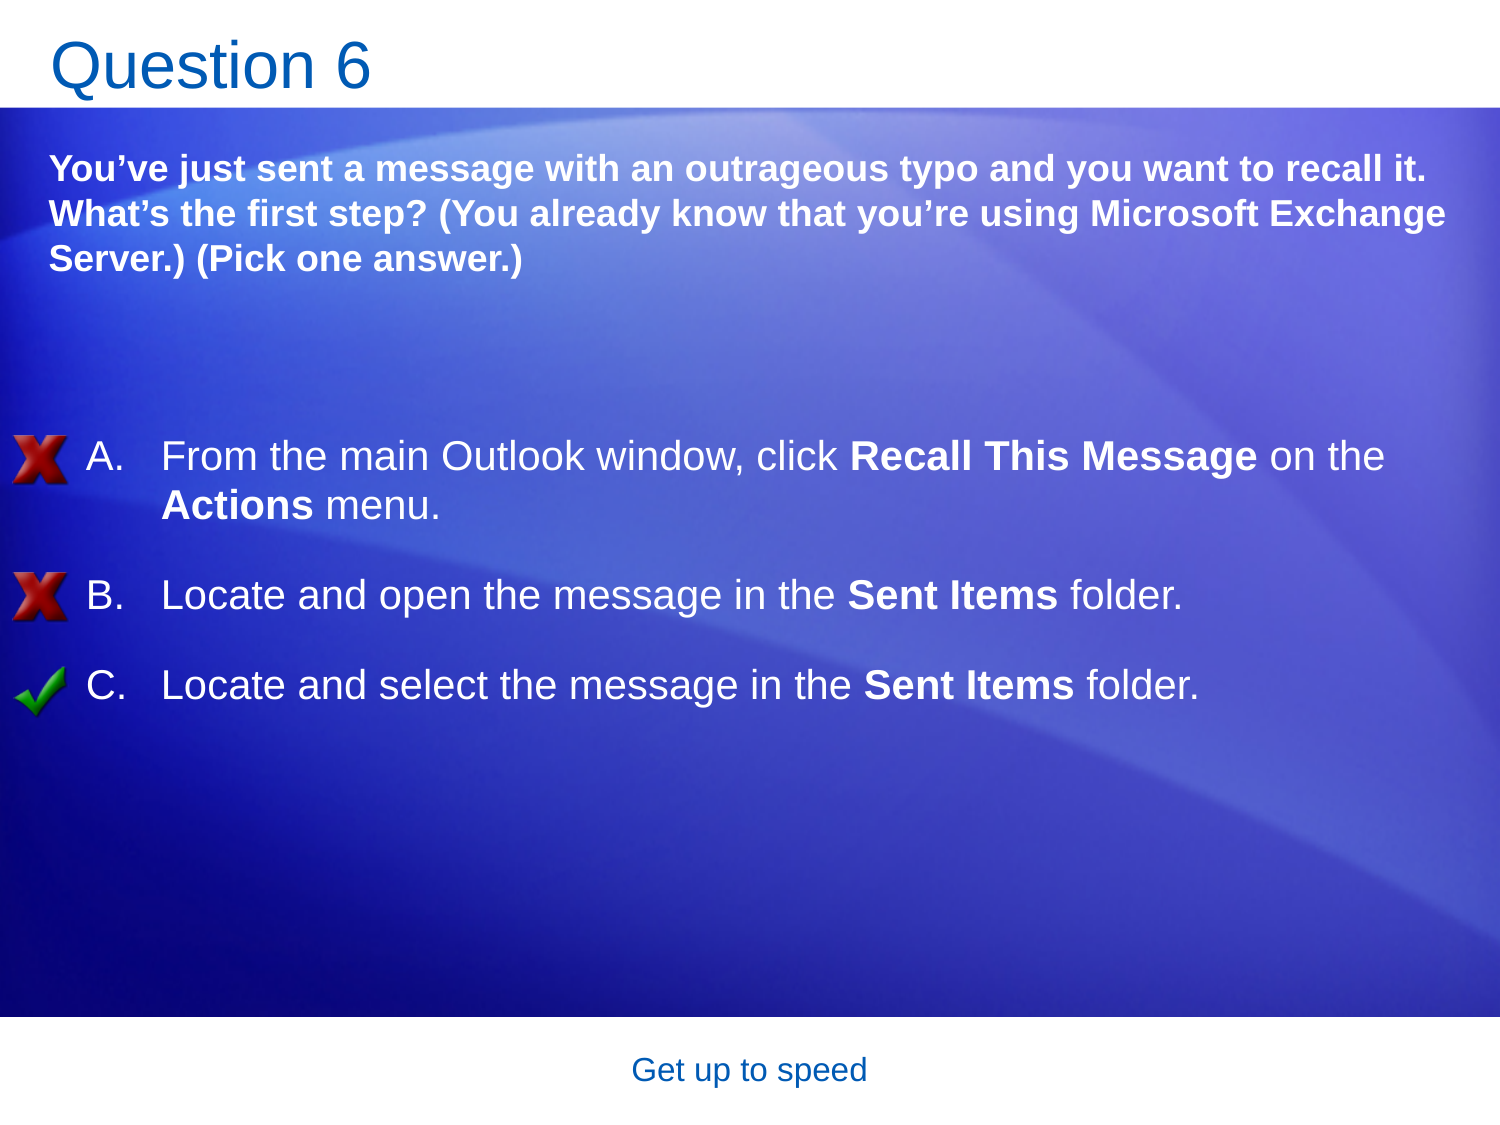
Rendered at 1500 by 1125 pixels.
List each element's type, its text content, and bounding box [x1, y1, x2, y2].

picture [0, 108, 1500, 1017]
text_box You’ve just sent a message with an outrageous typo and you want to recall it. What’s the first step? (You already know that you’re using Microsoft Exchange Server.) (Pick one answer.) [33, 136, 1469, 287]
footer Get up to speed [445, 1016, 1055, 1096]
title Question 6 [34, 11, 1386, 113]
list From the main Outlook window, click Recall This Message on the Actions menu. Locate and open the message in the Sent Items folder. Locate and select the message in the Sent Items folder. [70, 420, 1442, 976]
